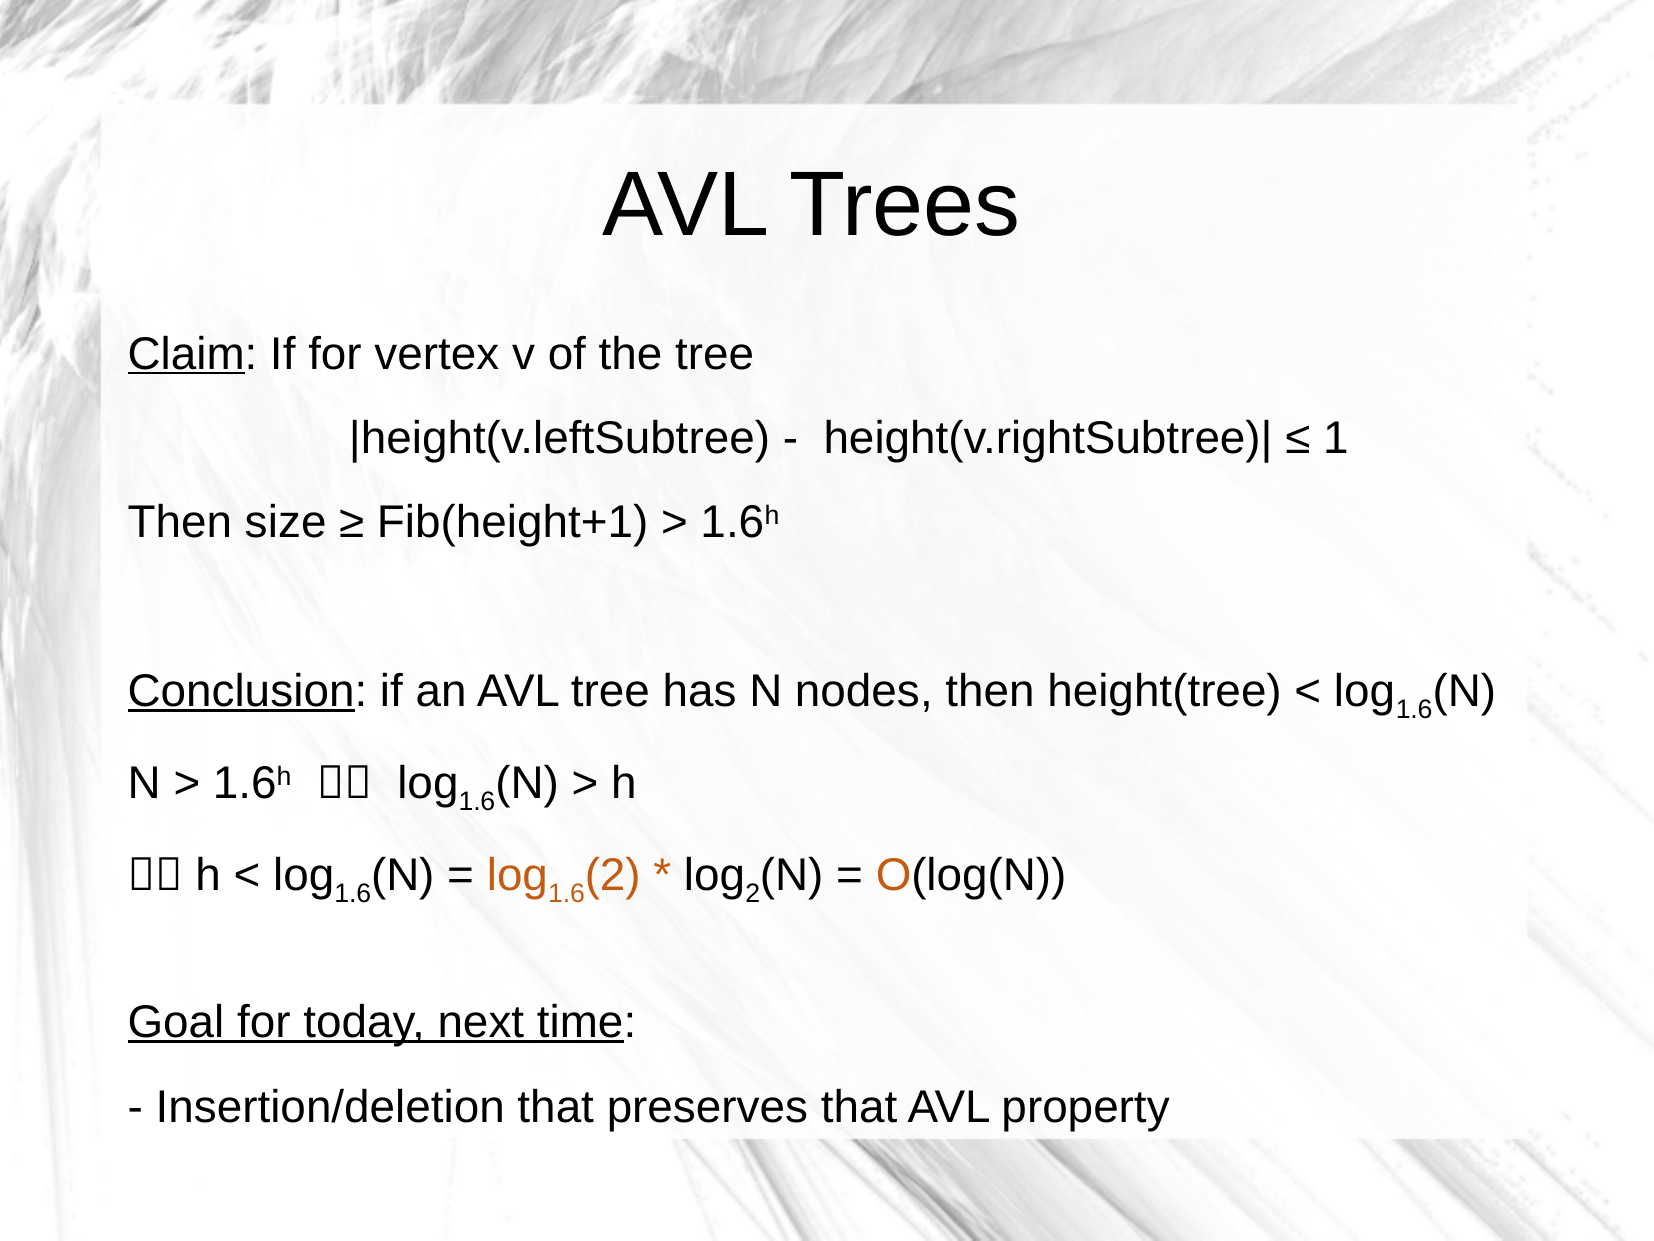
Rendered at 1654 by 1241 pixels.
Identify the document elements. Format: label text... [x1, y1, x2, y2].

picture [0, 0, 1654, 1241]
list Claim: If for vertex v of the tree |height(v.leftSubtree) - height(v.rightSubtree)| ≤ 1 Then size ≥ Fib(height+1) > 1.6h Conclusion: if an AVL tree has N nodes, then height(tree) < log1.6(N) N > 1.6h  log1.6(N) > h  h < log1.6(N) = log1.6(2) * log2(N) = O(log(N)) Goal for today, next time: - Insertion/deletion that preserves that AVL property [118, 319, 1571, 1109]
title AVL Trees [118, 93, 1506, 299]
